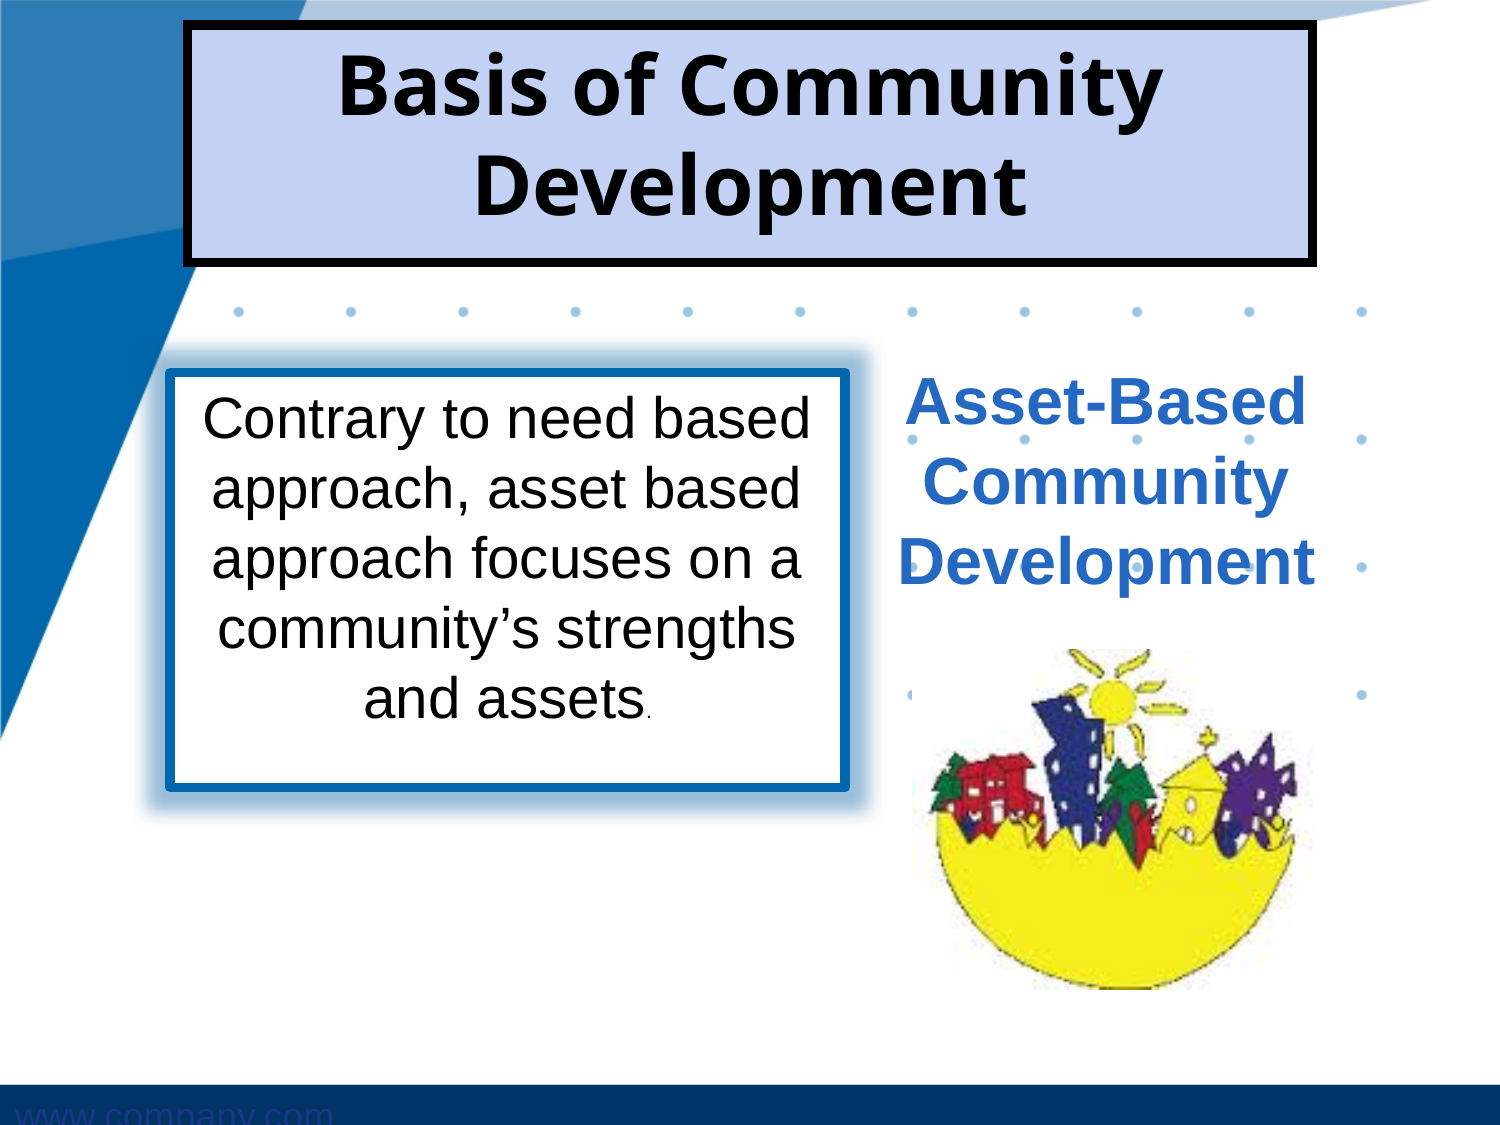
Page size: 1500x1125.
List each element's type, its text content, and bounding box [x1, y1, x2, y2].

picture [0, 0, 1500, 991]
subtitle Asset-Based Community Development [874, 349, 1338, 638]
title Basis of Community Development [187, 24, 1313, 263]
text_box Contrary to need based approach, asset based approach focuses on a community’s strengths and assets. [168, 370, 847, 790]
